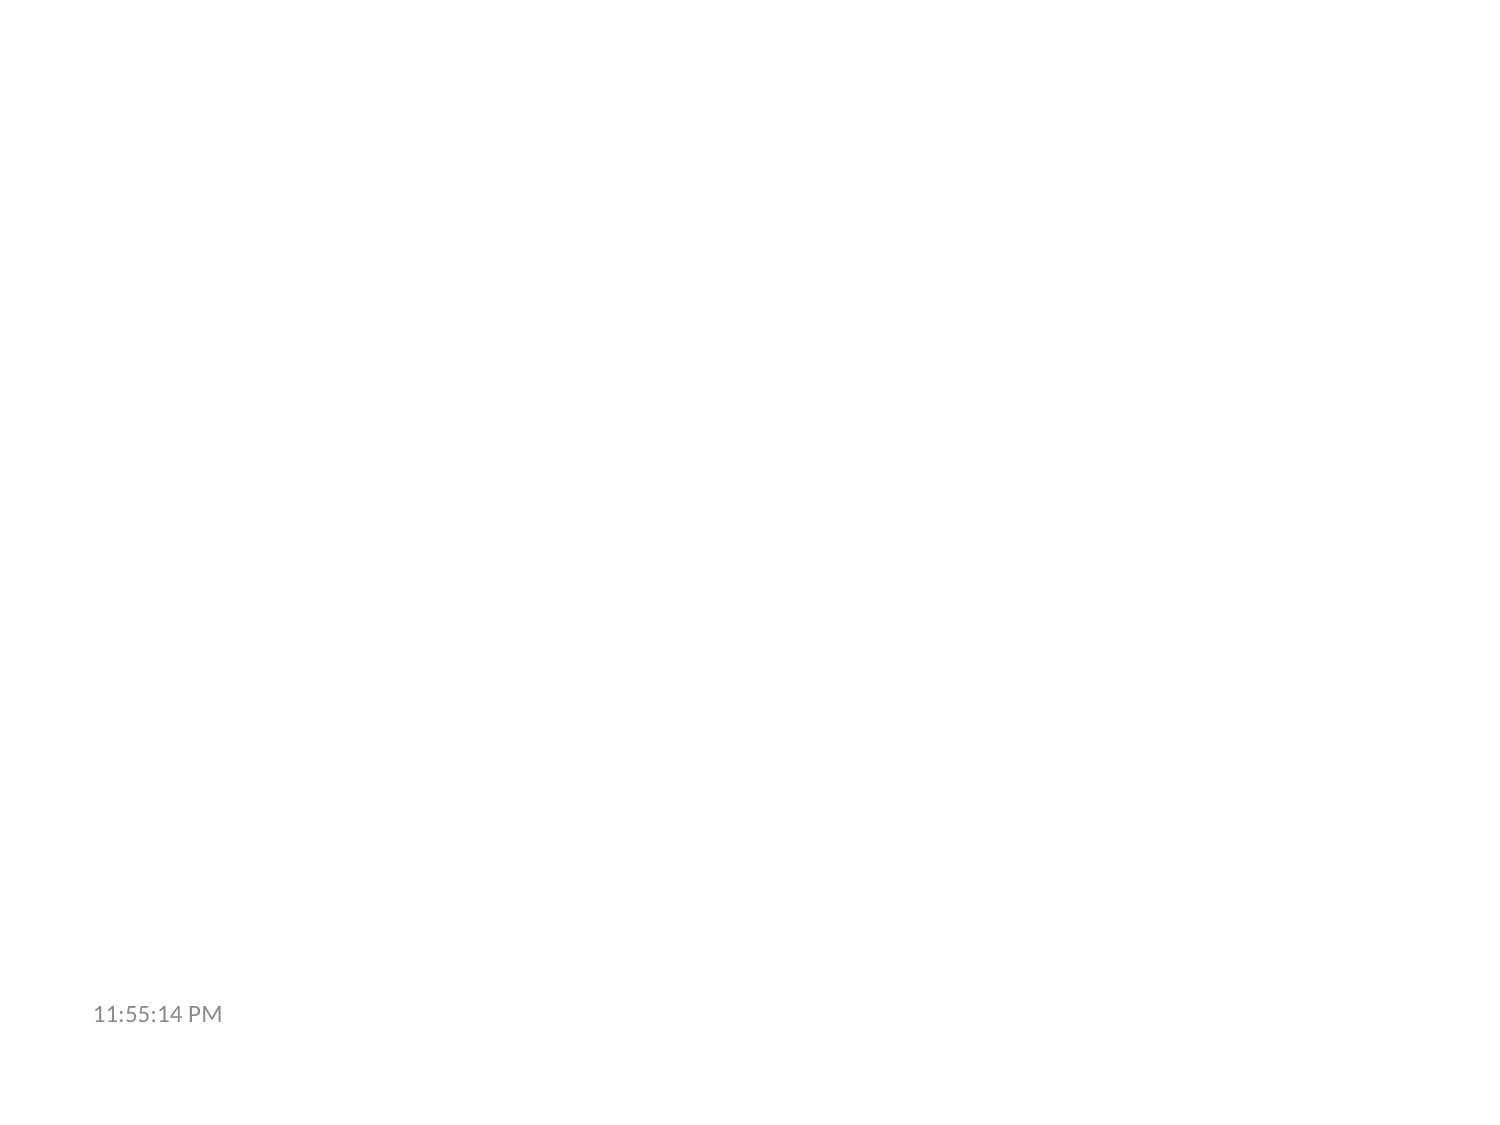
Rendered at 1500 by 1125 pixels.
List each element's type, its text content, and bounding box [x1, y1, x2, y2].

text_box 3:35:09 PM [77, 982, 428, 1043]
